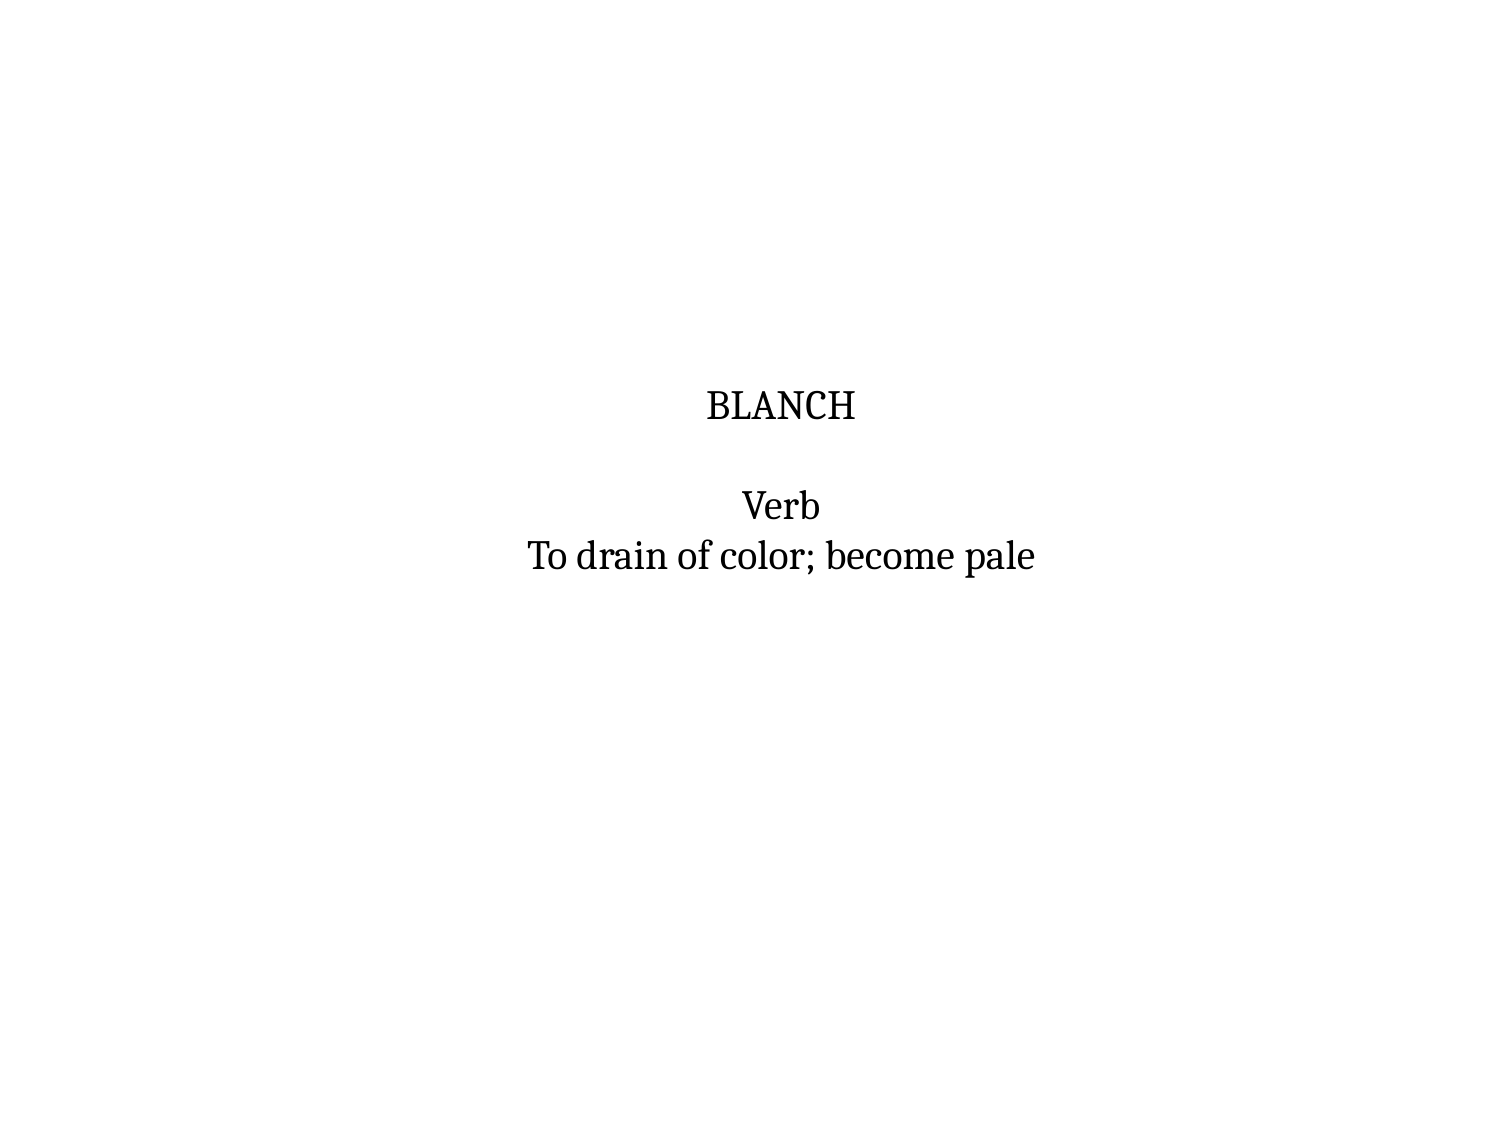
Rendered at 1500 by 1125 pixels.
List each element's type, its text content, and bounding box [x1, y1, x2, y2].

text_box BLANCH Verb To drain of color; become pale [406, 369, 1157, 586]
